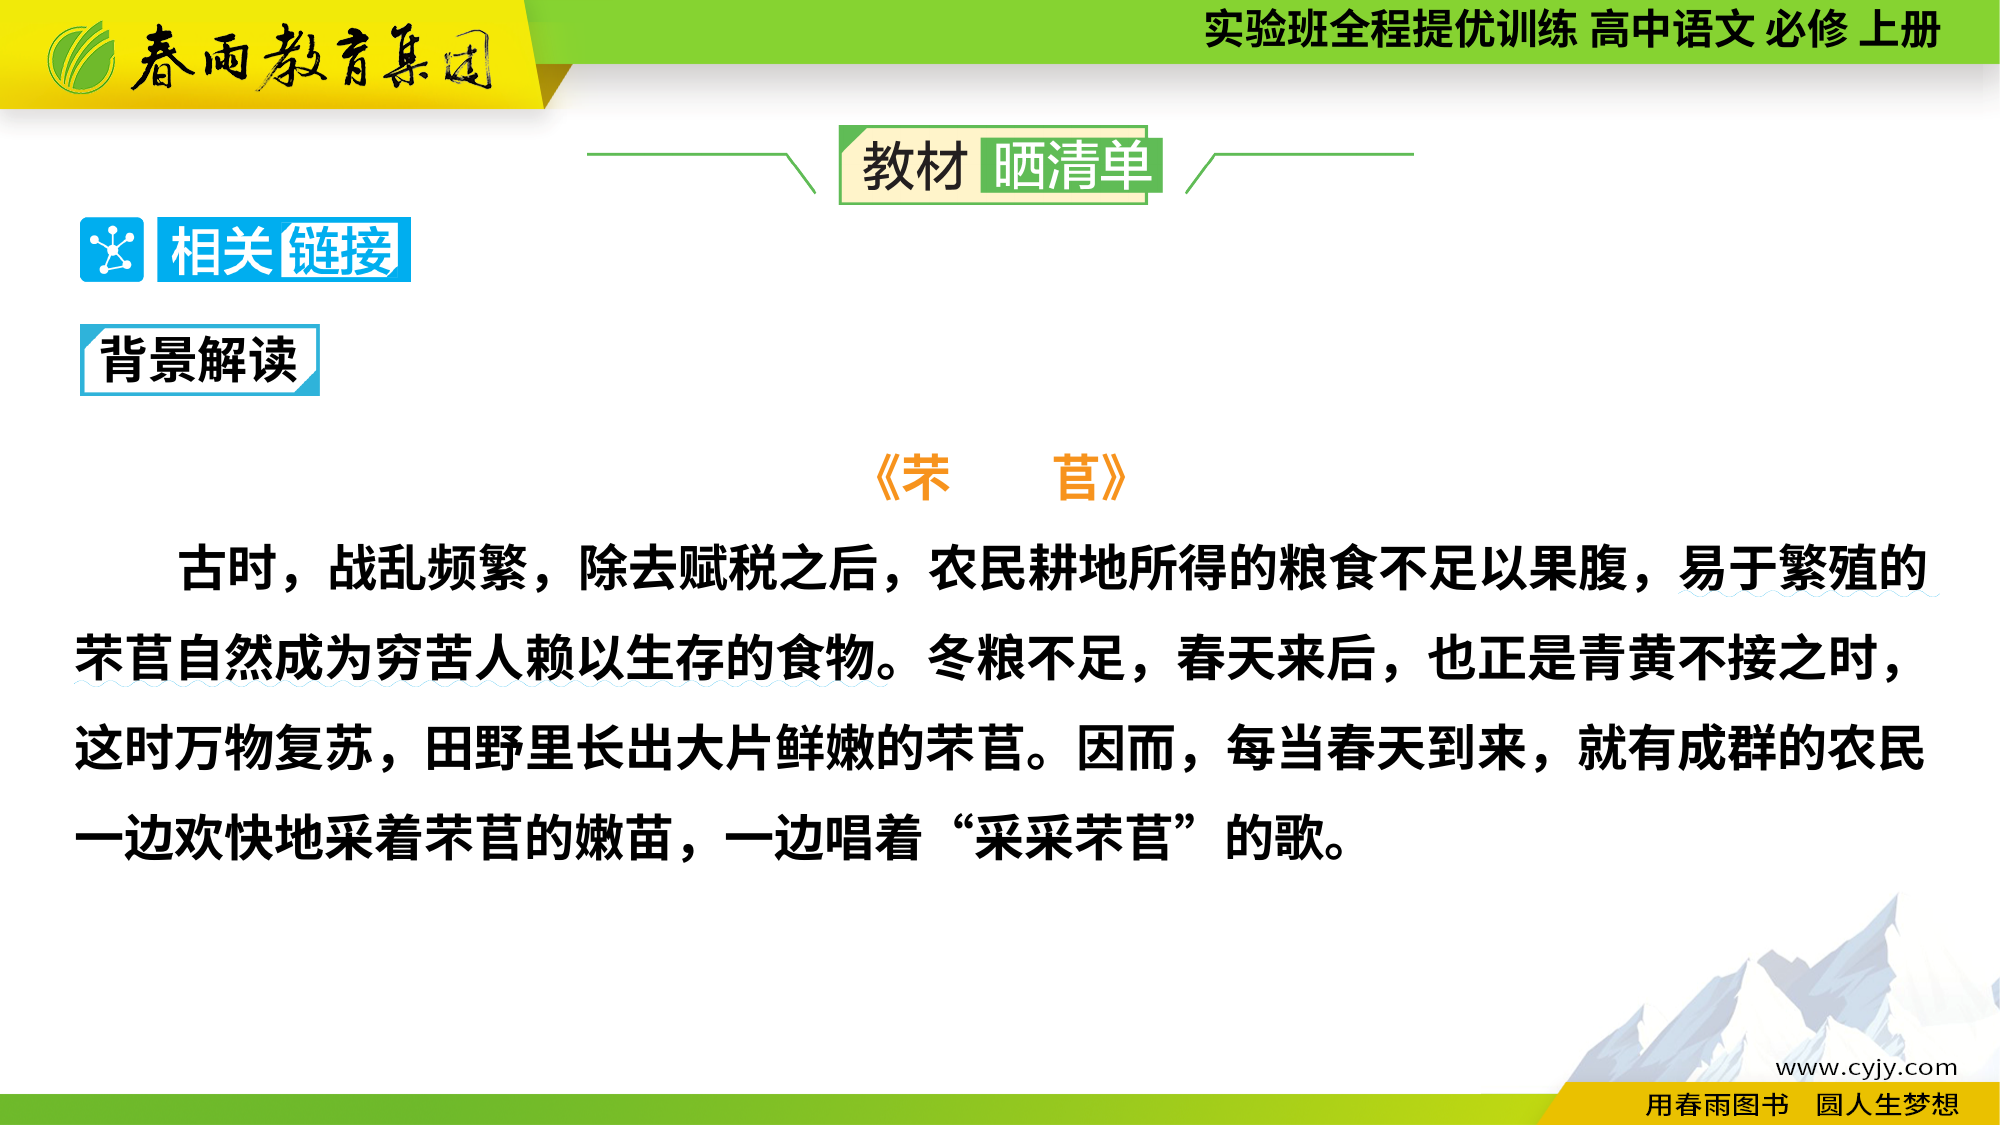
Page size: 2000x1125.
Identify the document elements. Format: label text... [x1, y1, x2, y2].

list 《芣 苢》 古时，战乱频繁，除去赋税之后，农民耕地所得的粮食不足以果腹，易于繁殖的芣苢自然成为穷苦人赖以生存的食物。冬粮不足，春天来后，也正是青黄不接之时，这时万物复苏，田野里长出大片鲜嫩的芣苢。因而，每当春天到来，就有成群的农民一边欢快地采着芣苢的嫩苗，一边唱着“采采芣苢”的歌。 [59, 408, 1944, 867]
picture [0, 0, 2000, 1125]
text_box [79, 321, 320, 398]
